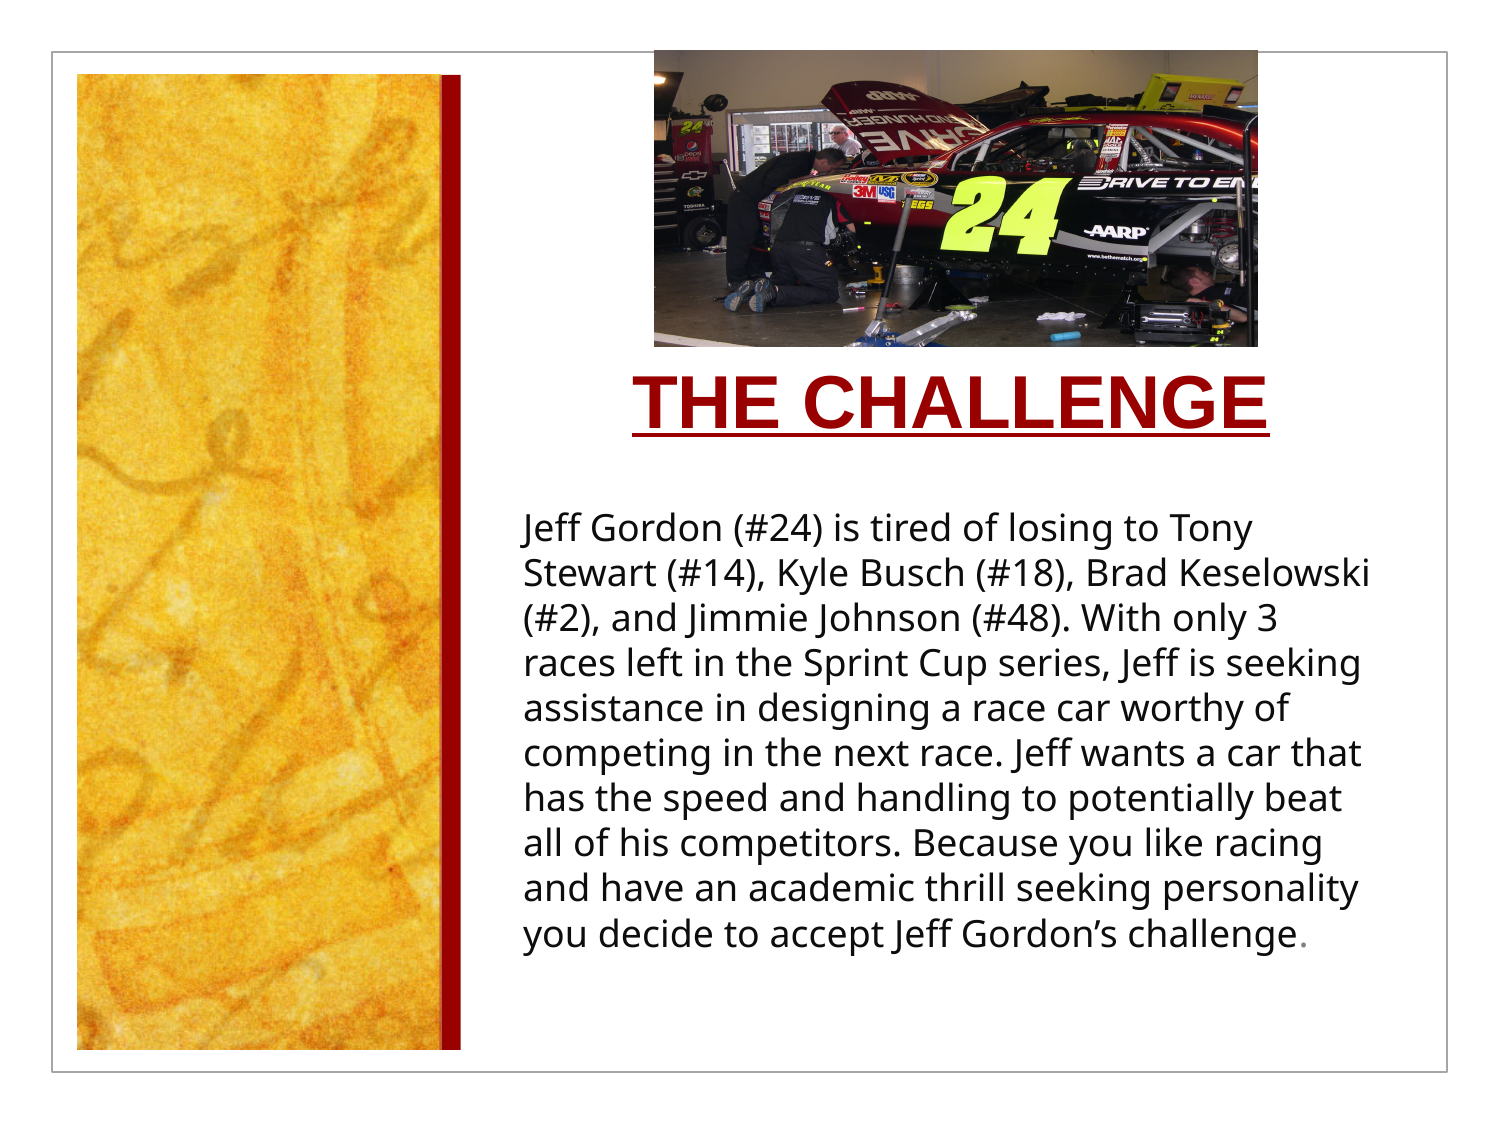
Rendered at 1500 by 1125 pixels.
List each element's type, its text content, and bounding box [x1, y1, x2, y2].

title THE CHALLENGE [508, 50, 1394, 444]
list Jeff Gordon (#24) is tired of losing to Tony Stewart (#14), Kyle Busch (#18), Brad Keselowski (#2), and Jimmie Johnson (#48). With only 3 races left in the Sprint Cup series, Jeff is seeking assistance in designing a race car worthy of competing in the next race. Jeff wants a car that has the speed and handling to potentially beat all of his competitors. Because you like racing and have an academic thrill seeking personality you decide to accept Jeff Gordon’s challenge. [508, 503, 1394, 991]
picture [77, 74, 441, 1050]
picture [653, 50, 1258, 348]
